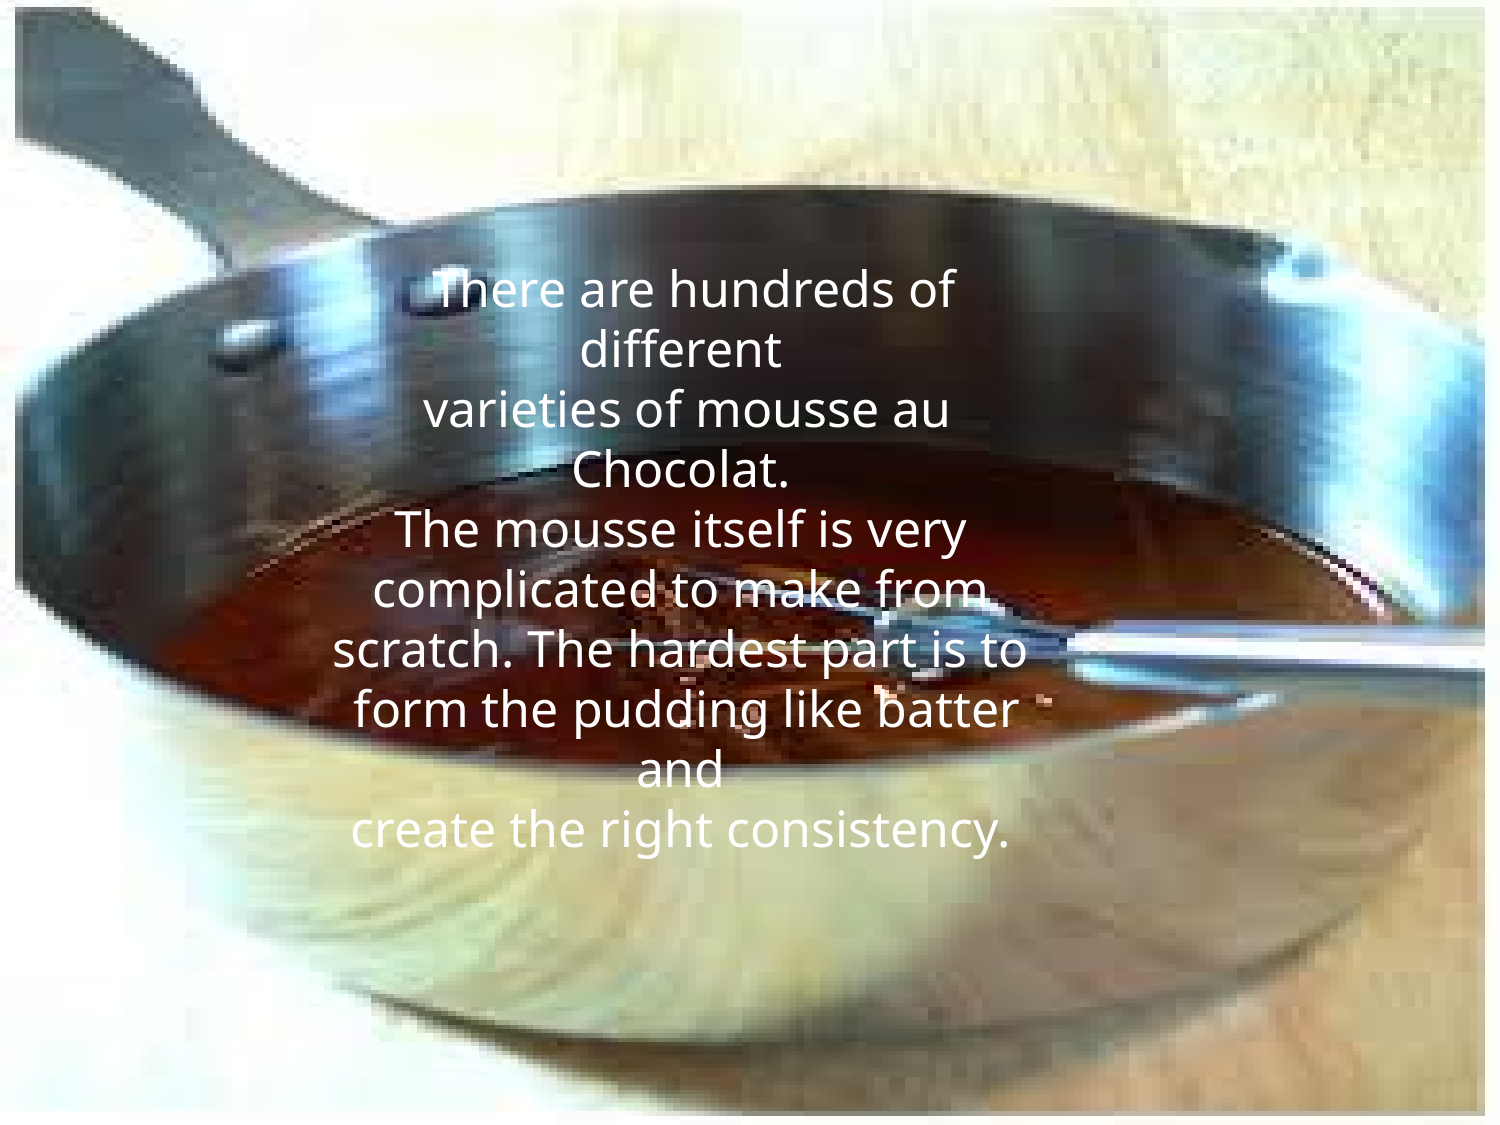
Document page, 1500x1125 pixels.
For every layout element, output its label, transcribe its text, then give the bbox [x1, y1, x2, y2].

text_box There are hundreds of different varieties of mousse au Chocolat. The mousse itself is very complicated to make from scratch. The hardest part is to form the pudding like batter and create the right consistency. [300, 249, 1075, 865]
picture [0, 0, 1500, 1125]
